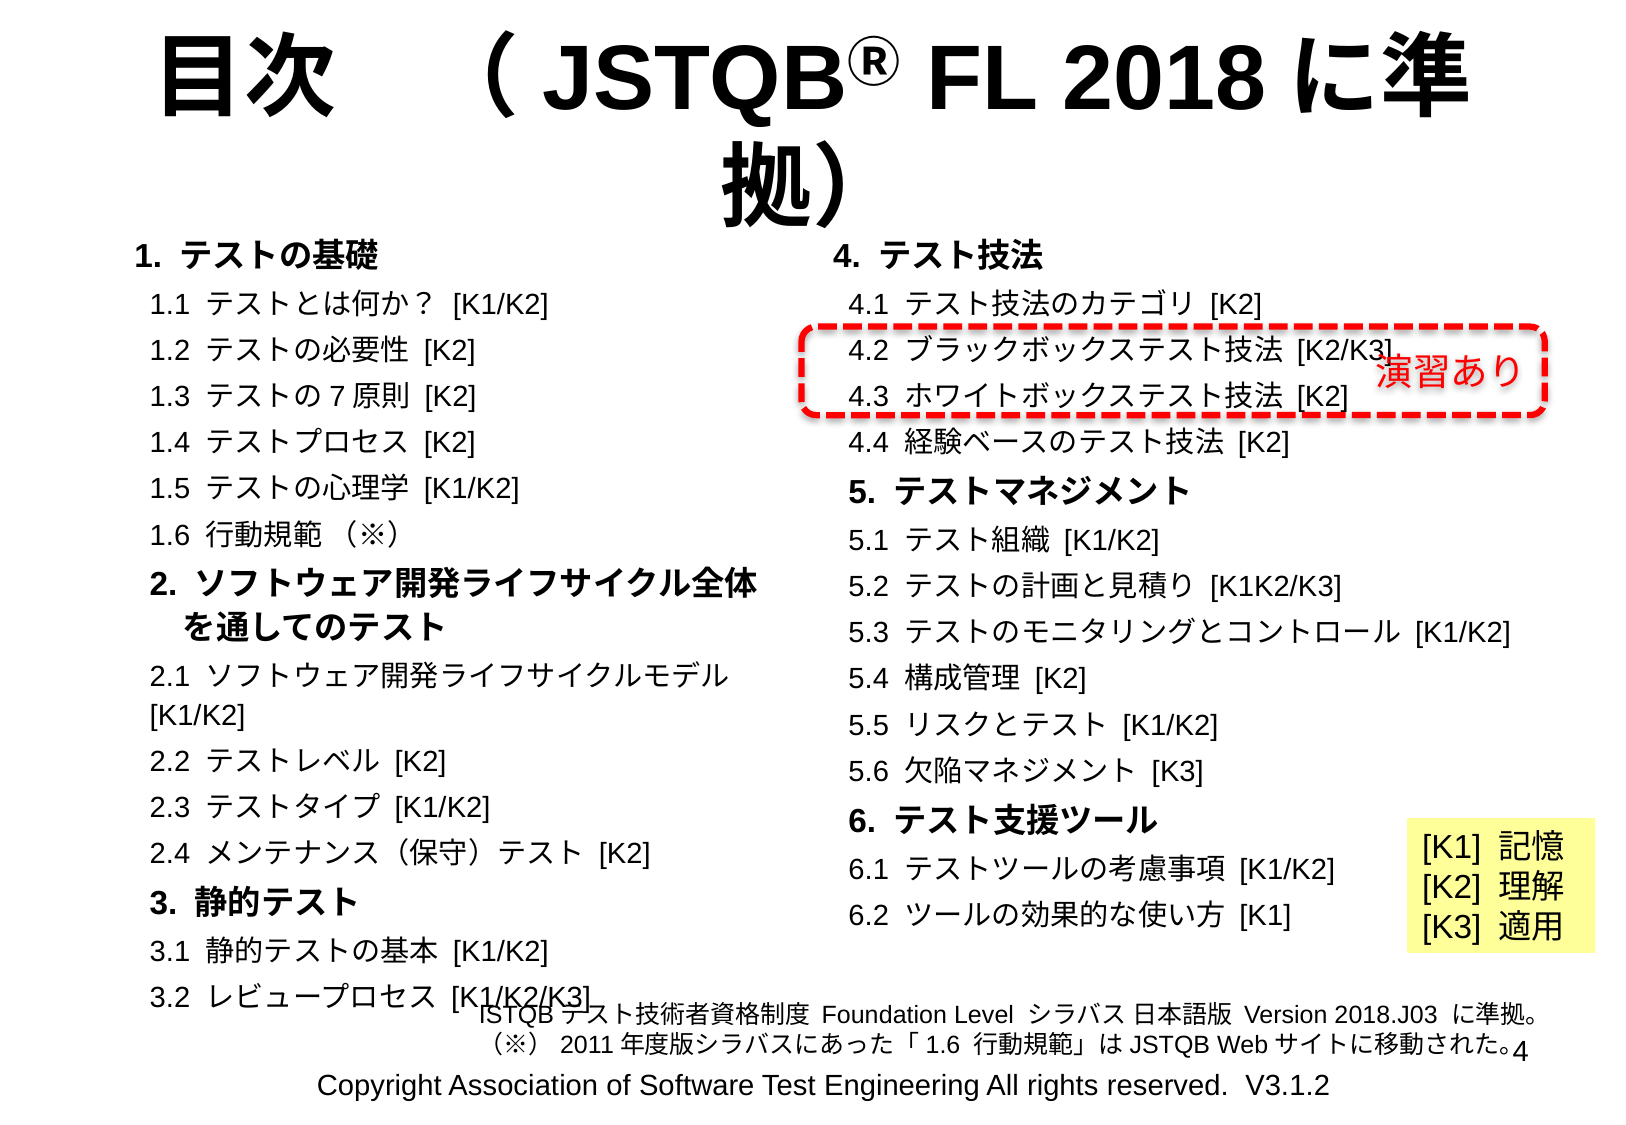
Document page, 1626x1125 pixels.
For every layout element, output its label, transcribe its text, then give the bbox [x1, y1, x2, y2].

text_box 4. テスト技法 4.1 テスト技法のカテゴリ [K2] 4.2 ブラックボックステスト技法 [K2/K3] 4.3 ホワイトボックステスト技法 [K2] 4.4 経験ベースのテスト技法 [K2] 5. テストマネジメント 5.1 テスト組織 [K1/K2] 5.2 テストの計画と見積り [K1K2/K3] 5.3 テストのモニタリングとコントロール [K1/K2] 5.4 構成管理 [K2] 5.5 リスクとテスト [K1/K2] 5.6 欠陥マネジメント [K3] 6. テスト支援ツール 6.1 テストツールの考慮事項 [K1/K2] 6.2 ツールの効果的な使い方 [K1] [818, 222, 1569, 939]
text_box 1. テストの基礎 1.1 テストとは何か？ [K1/K2] 1.2 テストの必要性 [K2] 1.3 テストの7原則 [K2] 1.4 テストプロセス [K2] 1.5 テストの心理学 [K1/K2] 1.6 行動規範 （※） 2. ソフトウェア開発ライフサイクル全体 を通してのテスト 2.1 ソフトウェア開発ライフサイクルモデル [K1/K2] 2.2 テストレベル [K2] 2.3 テストタイプ [K1/K2] 2.4 メンテナンス（保守）テスト [K2] 3. 静的テスト 3.1 静的テストの基本 [K1/K2] 3.2 レビュープロセス [K1/K2/K3] [119, 222, 802, 1021]
slide_number 4 [1164, 1066, 1544, 1103]
footer Copyright Association of Software Test Engineering All rights reserved. V3.1.2 [233, 1058, 1164, 1103]
text_box [K1] 記憶 [K2] 理解 [K3] 適用 [1407, 818, 1596, 953]
text_box ISTQBテスト技術者資格制度 Foundation Level シラバス 日本語版 Version 2018.J03 に準拠。 （※）2011年度版シラバスにあった「1.6 行動規範」はJSTQB Webサイトに移動された。 [464, 991, 1566, 1066]
text_box 演習あり [800, 325, 1546, 416]
title 目次 （JSTQBⓇ FL 2018に準拠） [80, 51, 1544, 204]
